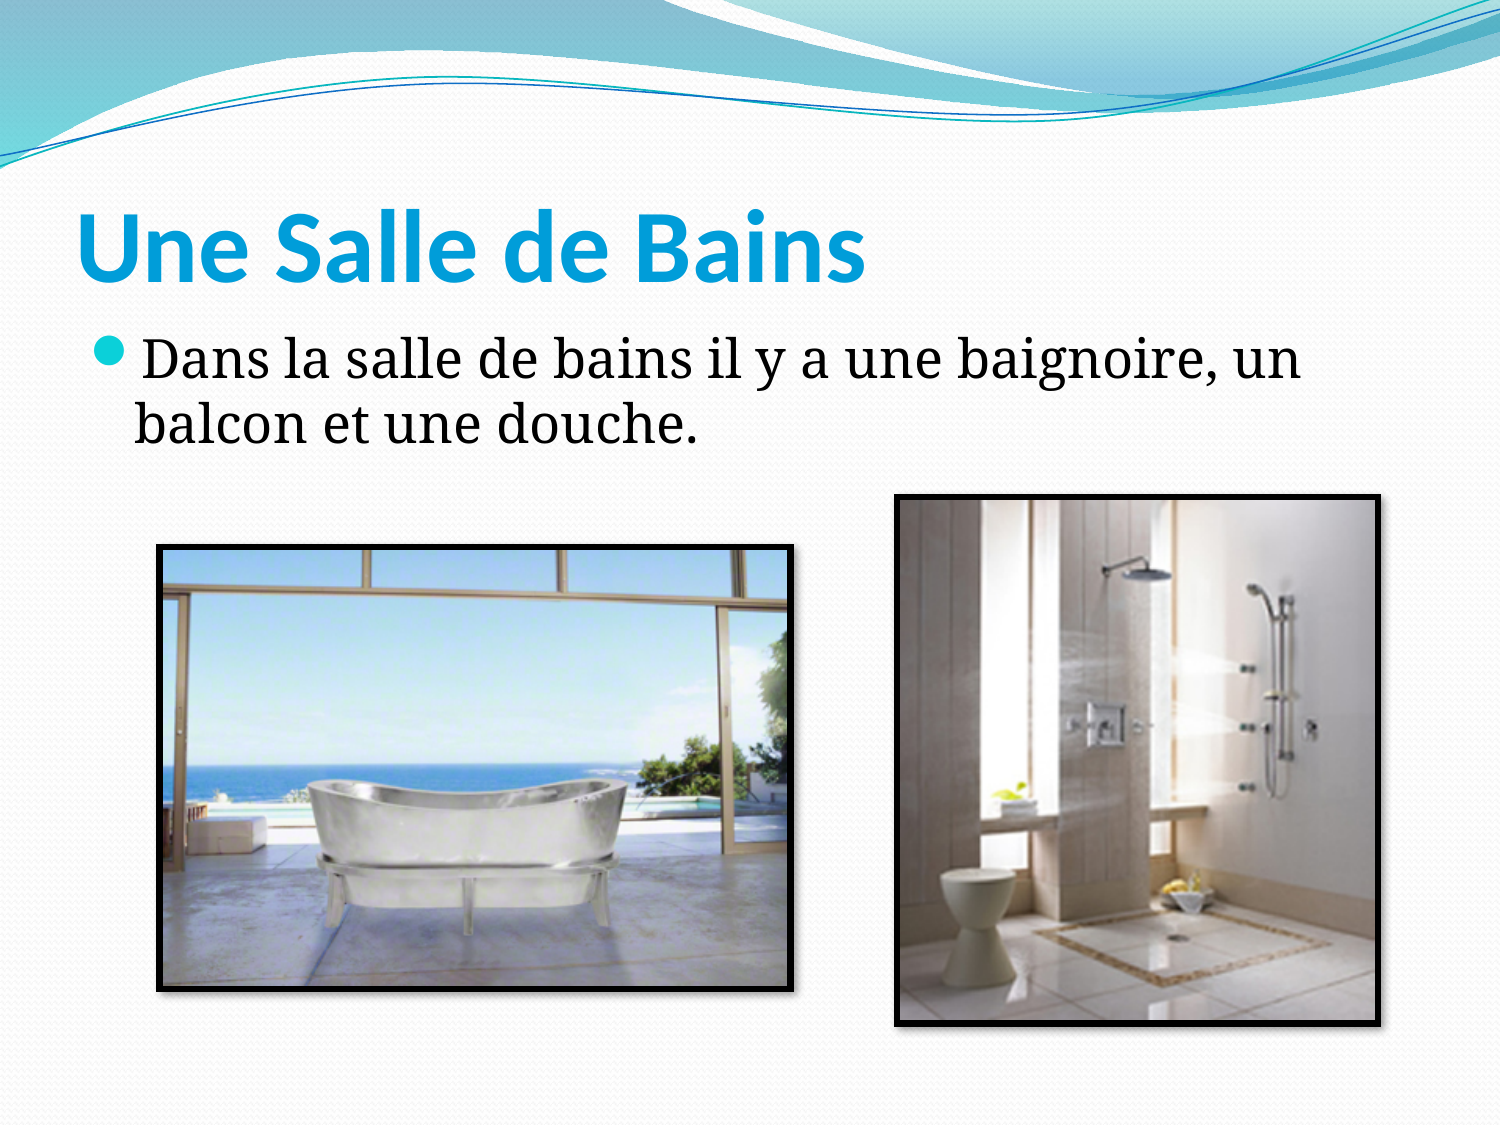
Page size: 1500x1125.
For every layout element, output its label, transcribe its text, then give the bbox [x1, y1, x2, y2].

picture [899, 499, 1376, 1021]
picture [162, 549, 788, 987]
title Une Salle de Bains [75, 115, 1425, 303]
list Dans la salle de bains il y a une baignoire, un balcon et une douche. [75, 317, 1425, 1038]
